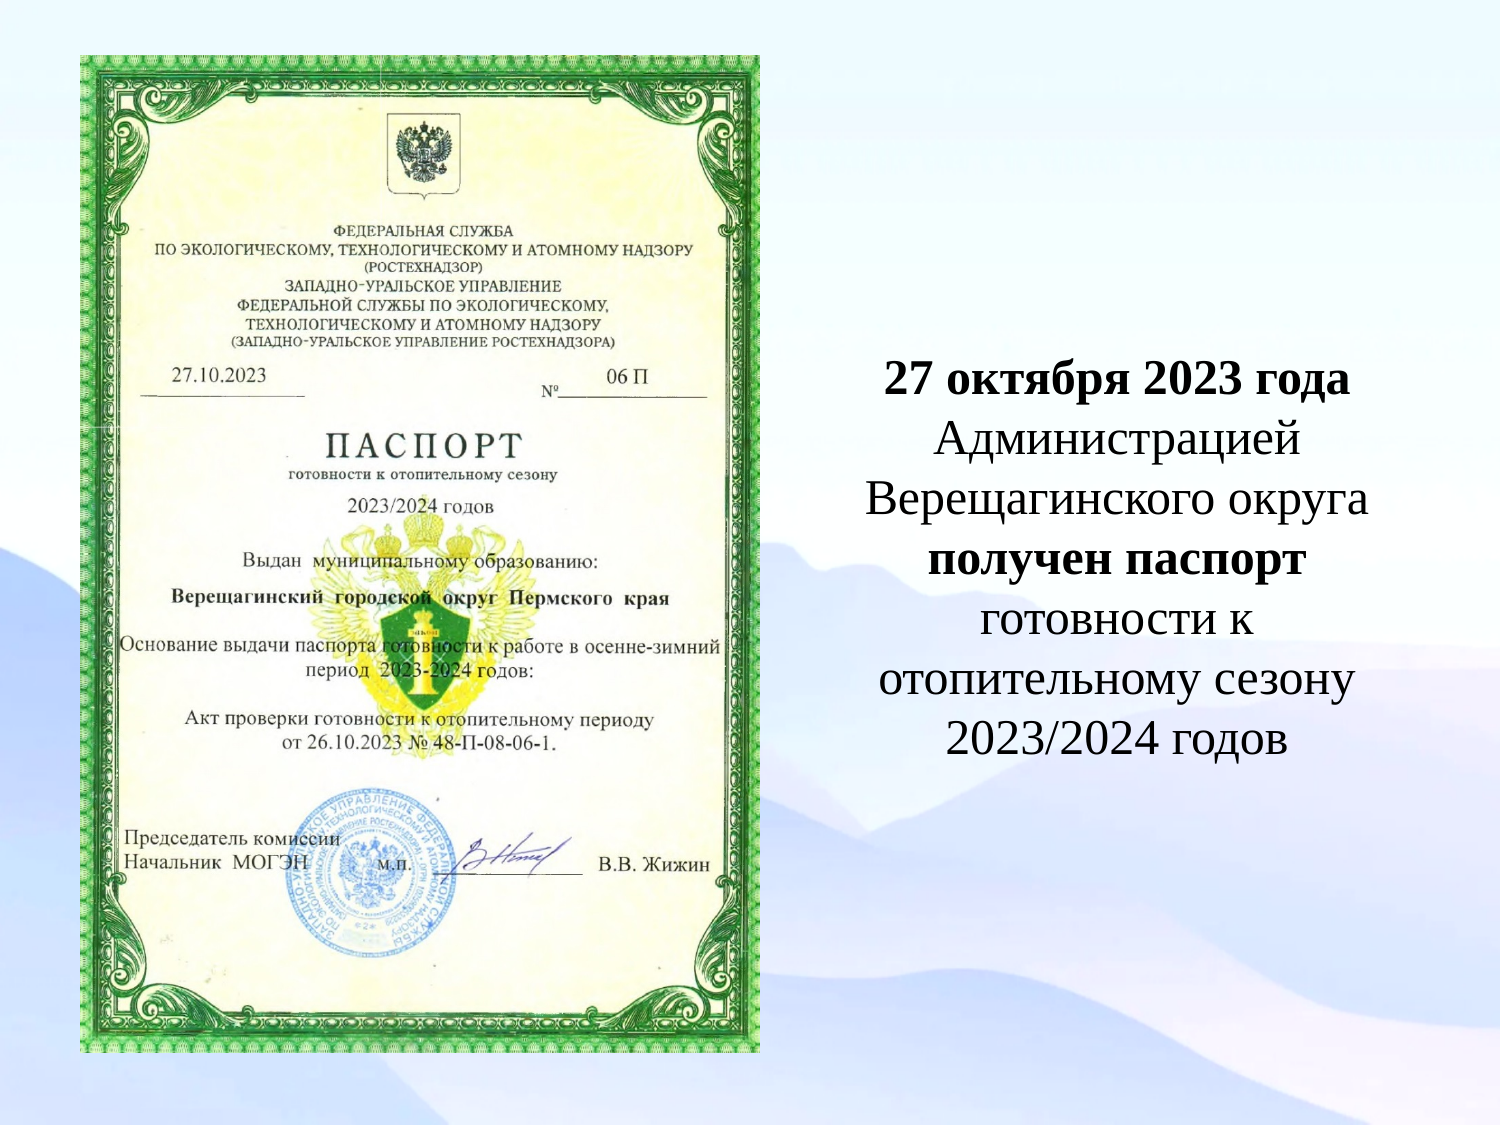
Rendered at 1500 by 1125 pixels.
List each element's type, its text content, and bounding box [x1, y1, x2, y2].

picture [0, 0, 1500, 1125]
title 27 октября 2023 года Администрацией Верещагинского округа получен паспорт готовности к отопительному сезону 2023/2024 годов [822, 99, 1412, 1010]
